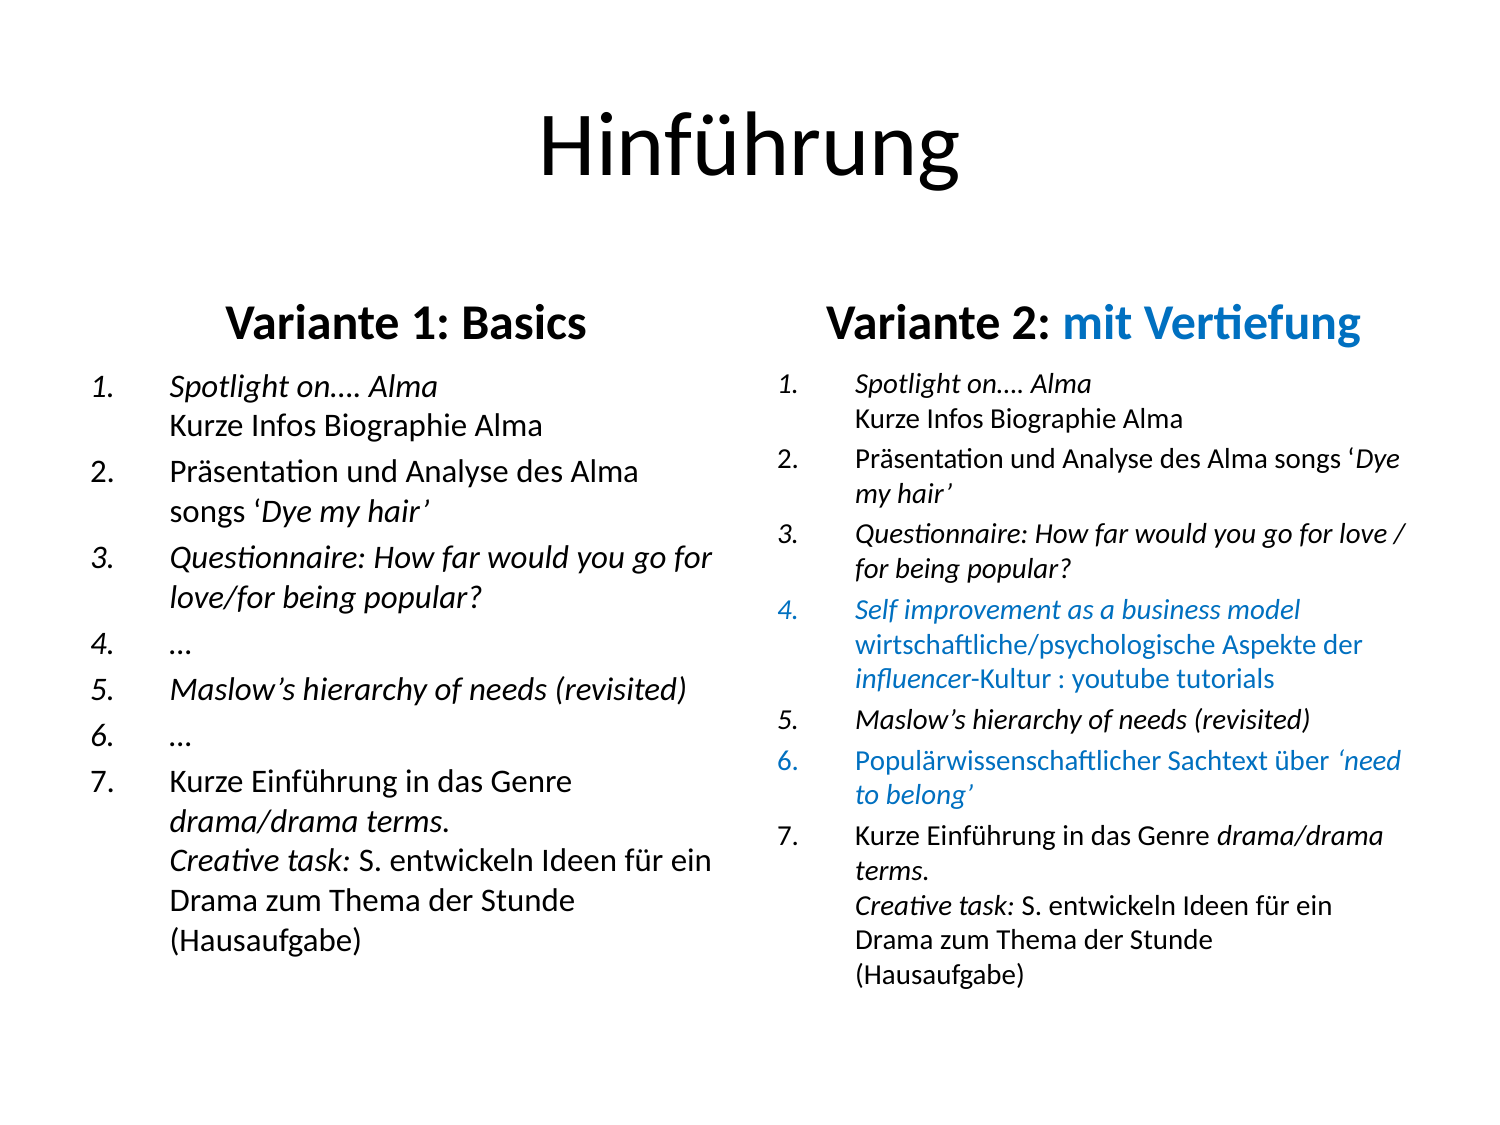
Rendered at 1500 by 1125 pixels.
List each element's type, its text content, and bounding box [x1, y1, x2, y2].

list Spotlight on…. Alma Kurze Infos Biographie Alma Präsentation und Analyse des Alma songs ‘Dye my hair’ Questionnaire: How far would you go for love / for being popular? Self improvement as a business model wirtschaftliche/psychologische Aspekte der influencer-Kultur : youtube tutorials Maslow’s hierarchy of needs (revisited) Populärwissenschaftlicher Sachtext über ‘need to belong’ Kurze Einführung in das Genre drama/drama terms. Creative task: S. entwickeln Ideen für ein Drama zum Thema der Stunde (Hausaufgabe) [761, 356, 1425, 1005]
title Hinführung [75, 45, 1425, 233]
list Variante 2: mit Vertiefung [761, 251, 1425, 356]
list Variante 1: Basics [75, 251, 738, 356]
list Spotlight on…. Alma Kurze Infos Biographie Alma Präsentation und Analyse des Alma songs ‘Dye my hair’ Questionnaire: How far would you go for love/for being popular? … Maslow’s hierarchy of needs (revisited) … Kurze Einführung in das Genre drama/drama terms. Creative task: S. entwickeln Ideen für ein Drama zum Thema der Stunde (Hausaufgabe) [75, 356, 738, 1005]
